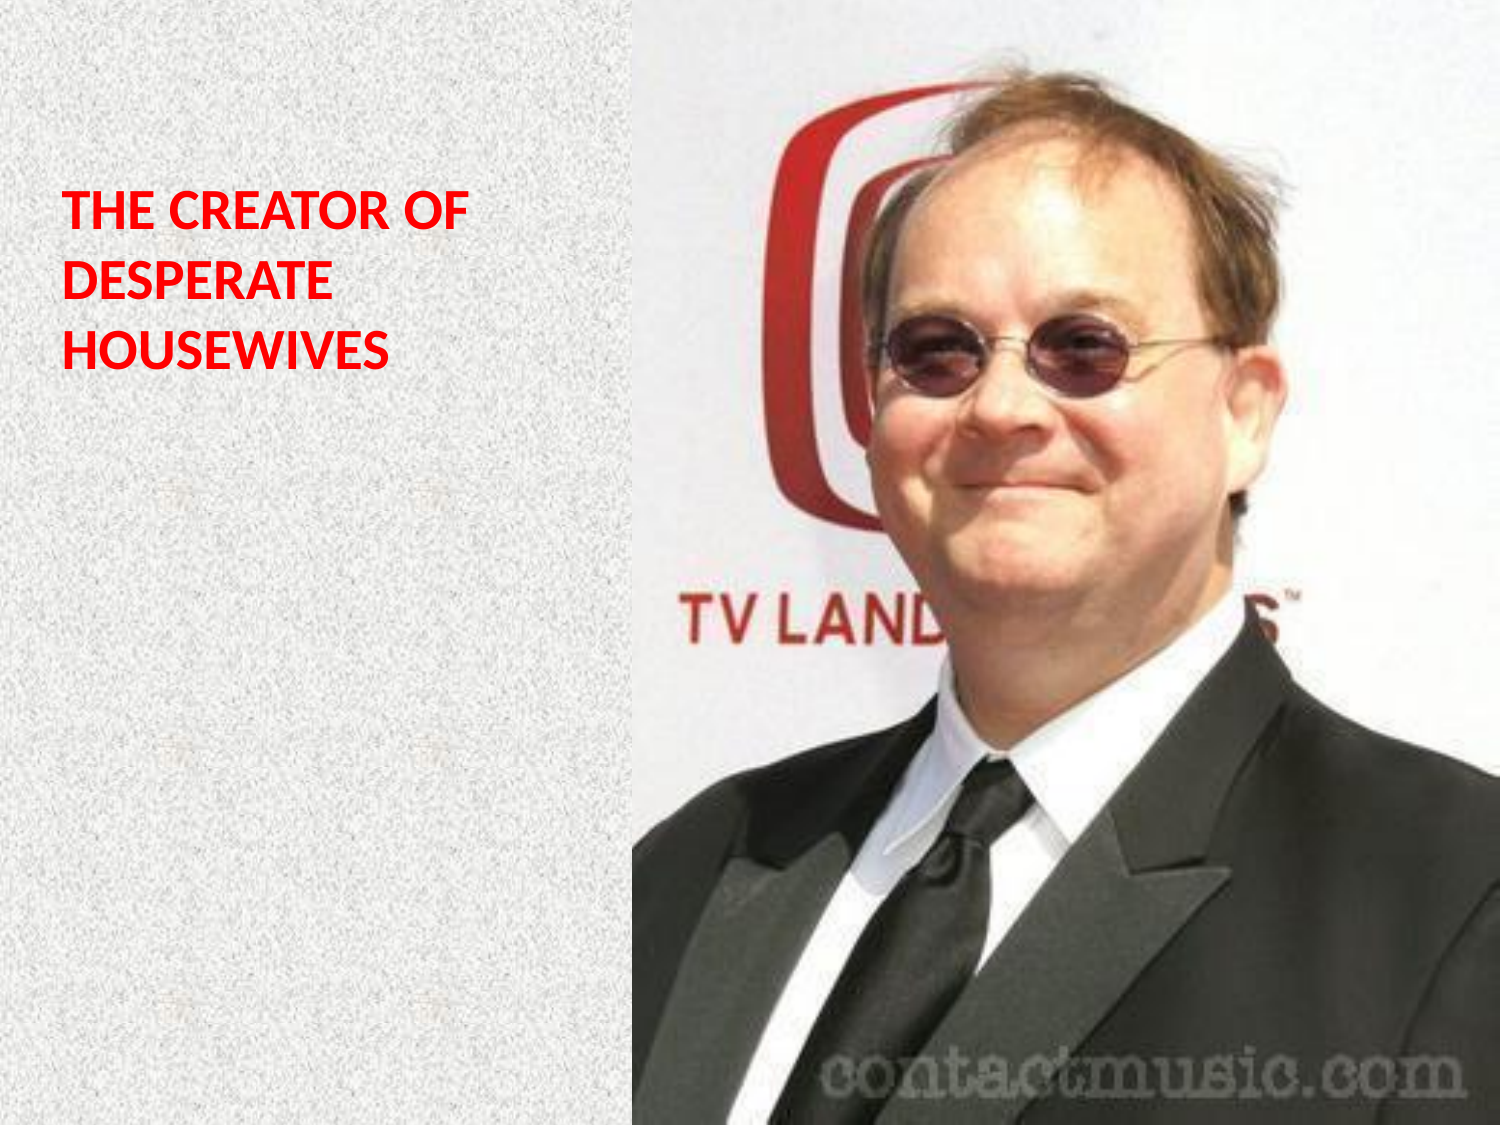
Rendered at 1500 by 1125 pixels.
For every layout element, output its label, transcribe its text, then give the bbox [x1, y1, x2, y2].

text_box THE CREATOR OF DESPERATE HOUSEWIVES [46, 164, 626, 389]
picture [0, 0, 1500, 1125]
